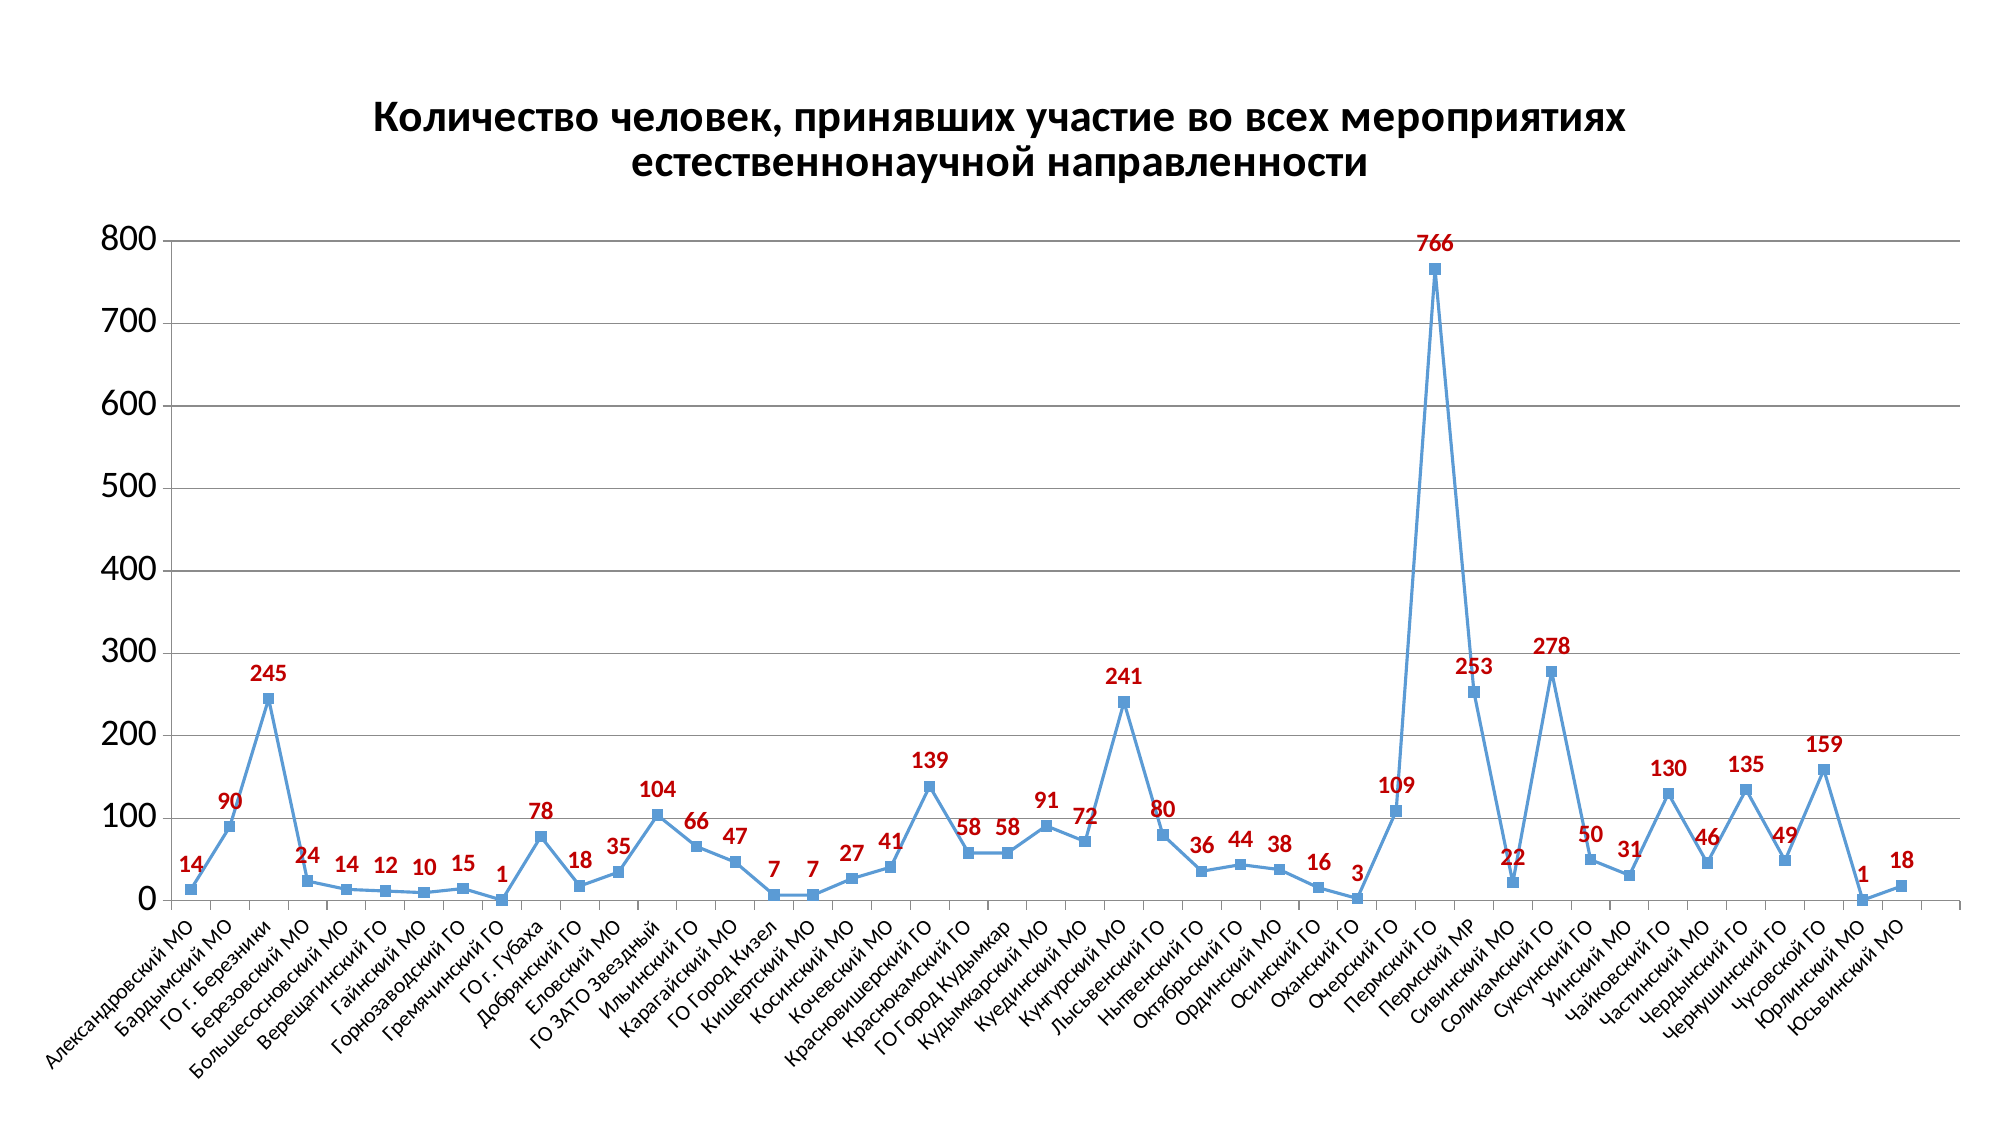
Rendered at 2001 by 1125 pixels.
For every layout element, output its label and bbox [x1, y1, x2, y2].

chart [0, 54, 2000, 1106]
